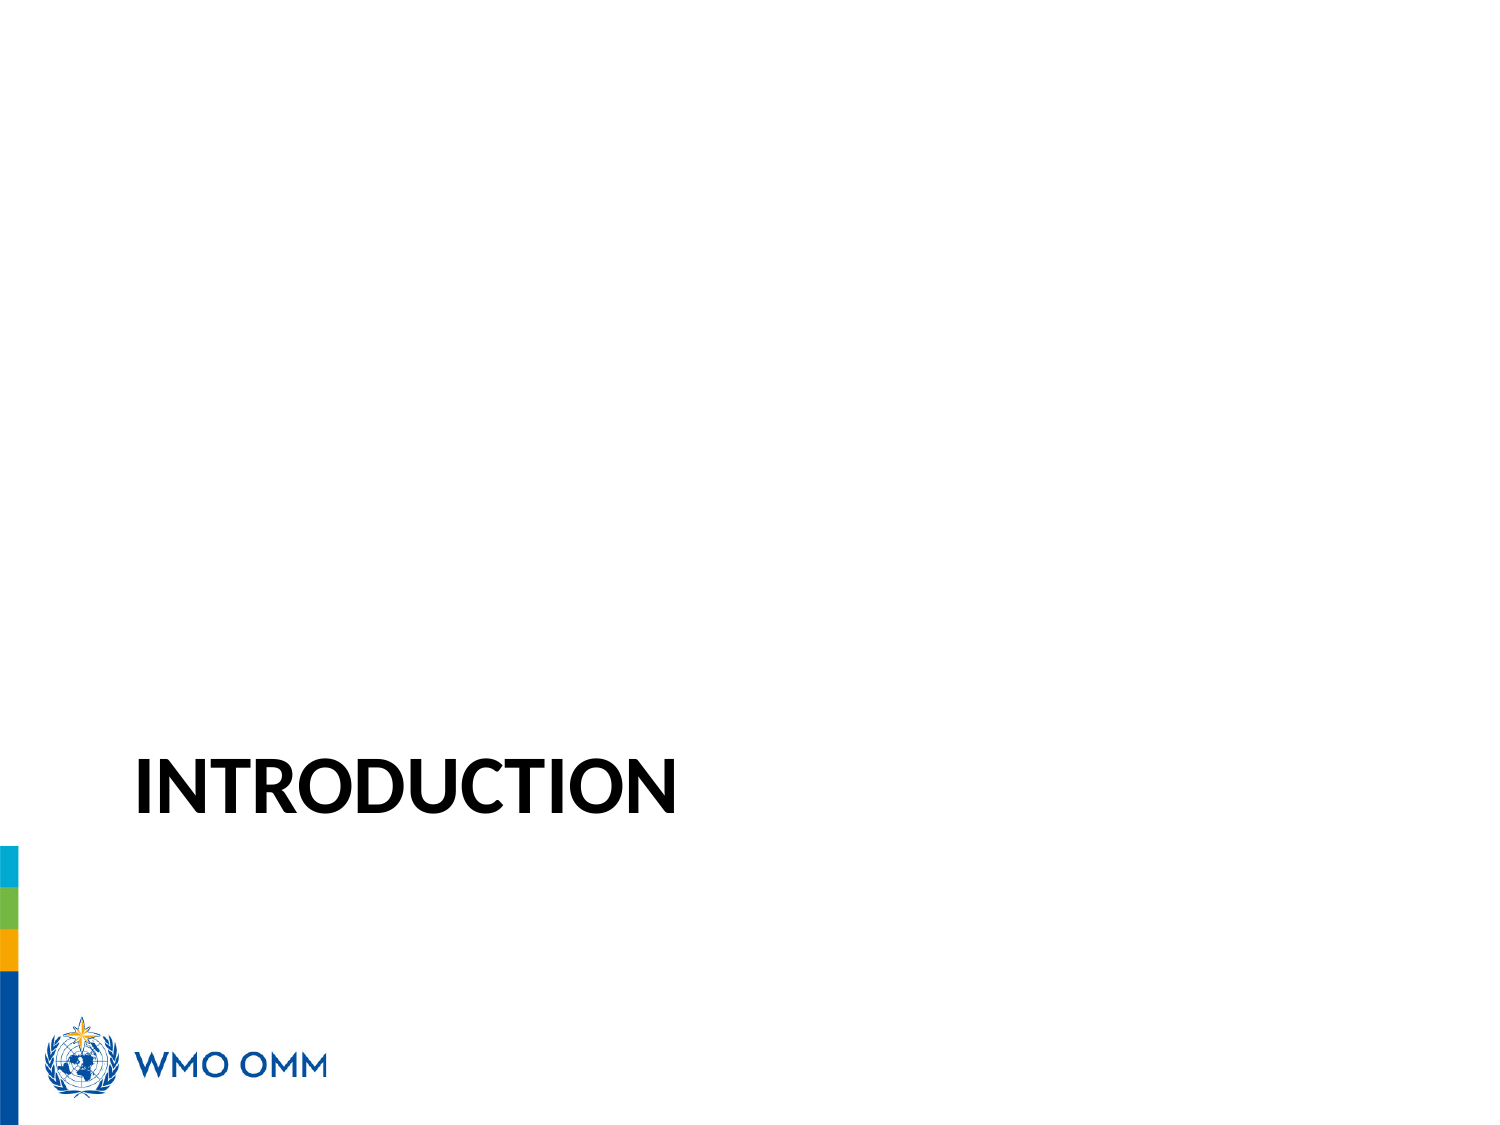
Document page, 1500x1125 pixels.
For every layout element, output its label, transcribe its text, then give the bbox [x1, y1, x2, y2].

title introduction [118, 722, 1394, 947]
picture [0, 845, 327, 1125]
